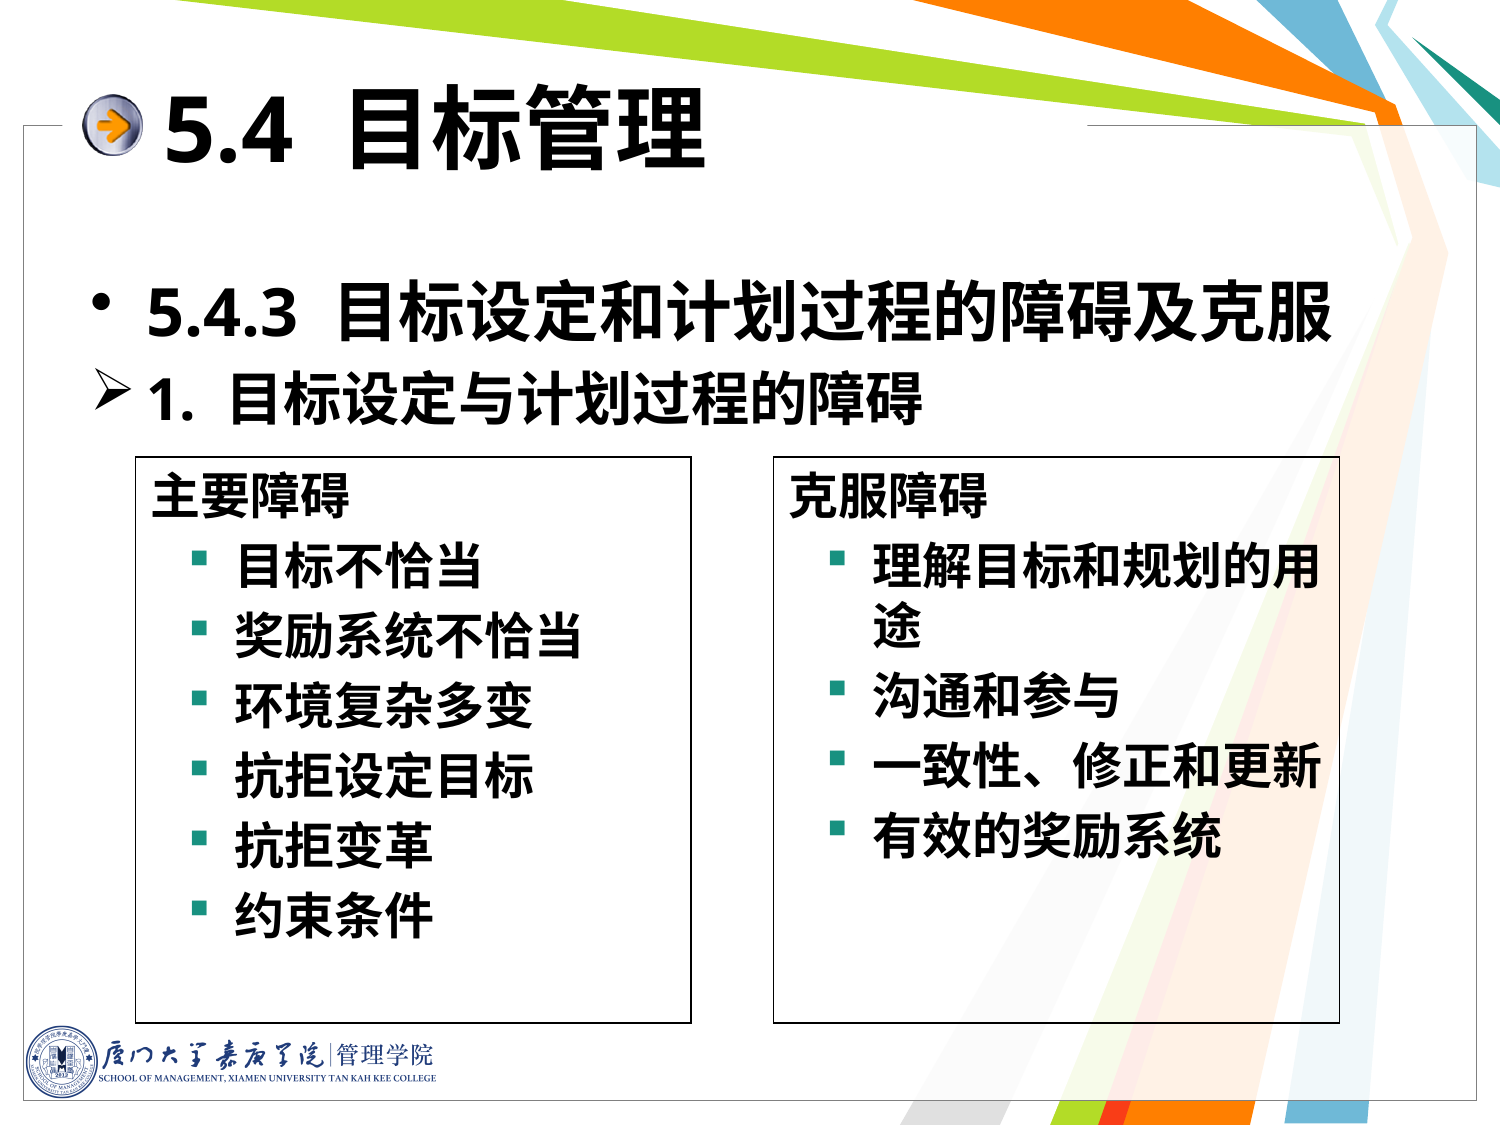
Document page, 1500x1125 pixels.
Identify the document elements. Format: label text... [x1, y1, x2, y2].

picture [24, 1024, 438, 1100]
picture [82, 94, 143, 156]
text_box 克服障碍 理解目标和规划的用途 沟通和参与 一致性、修正和更新 有效的奖励系统 [773, 457, 1340, 1024]
list 5.4.3 目标设定和计划过程的障碍及克服 1. 目标设定与计划过程的障碍 [75, 262, 1425, 1005]
text_box 主要障碍 目标不恰当 奖励系统不恰当 环境复杂多变 抗拒设定目标 抗拒变革 约束条件 [135, 457, 691, 1024]
title 5.4 目标管理 [148, 32, 1182, 220]
